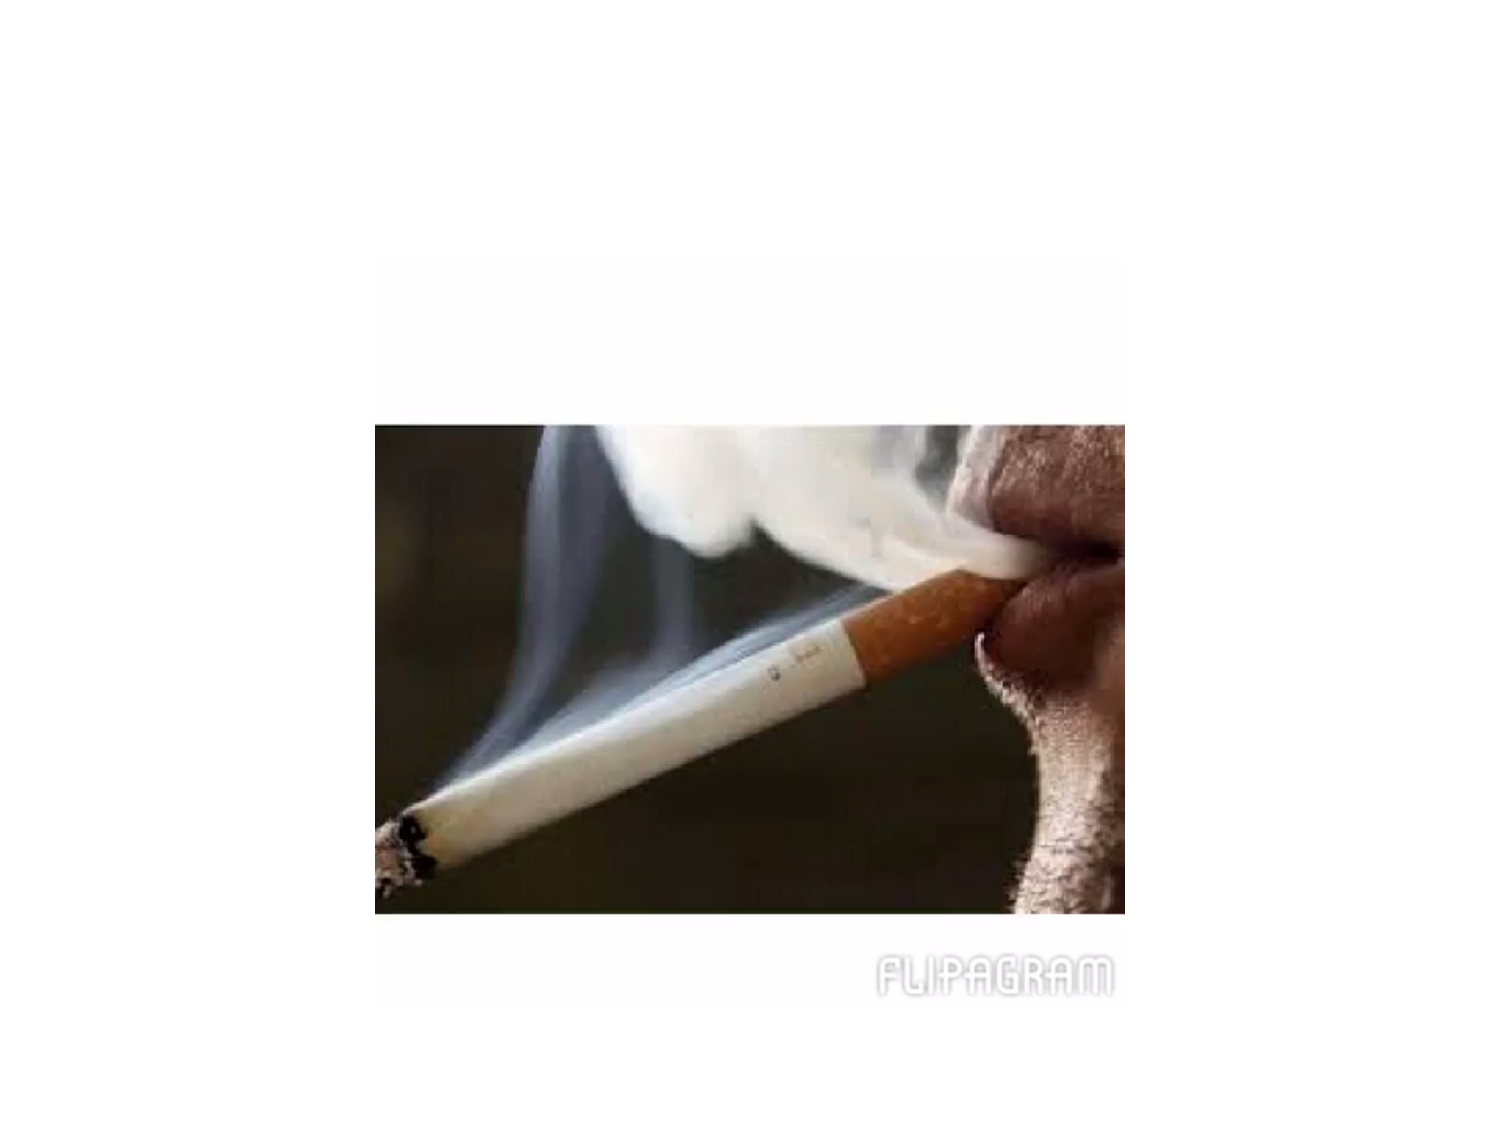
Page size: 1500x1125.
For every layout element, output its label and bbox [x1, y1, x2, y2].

list [374, 258, 1126, 1009]
